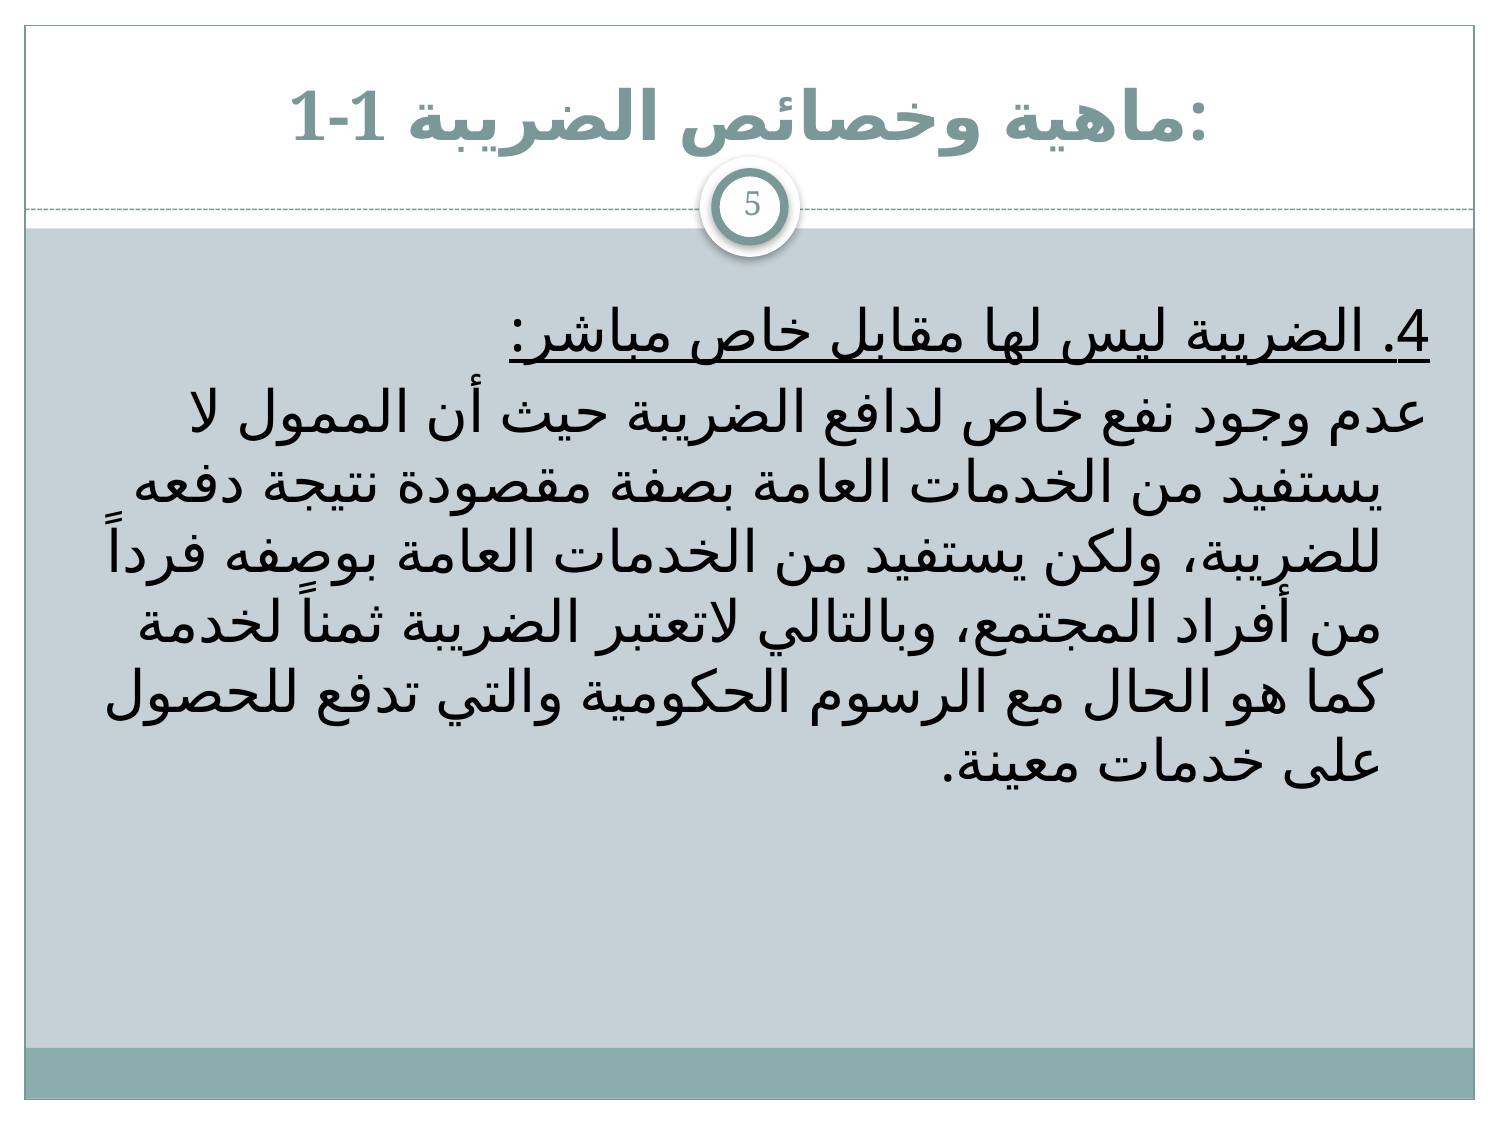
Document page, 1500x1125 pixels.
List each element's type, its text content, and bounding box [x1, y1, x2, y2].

title 1-1 ماهية وخصائص الضريبة: [49, 37, 1450, 162]
slide_number 5 [715, 168, 791, 241]
list 4. الضريبة ليس لها مقابل خاص مباشر: عدم وجود نفع خاص لدافع الضريبة حيث أن الممول لا يستفيد من الخدمات العامة بصفة مقصودة نتيجة دفعه للضريبة، ولكن يستفيد من الخدمات العامة بوصفه فرداً من أفراد المجتمع، وبالتالي لاتعتبر الضريبة ثمناً لخدمة كما هو الحال مع الرسوم الحكومية والتي تدفع للحصول على خدمات معينة. [49, 250, 1445, 1001]
